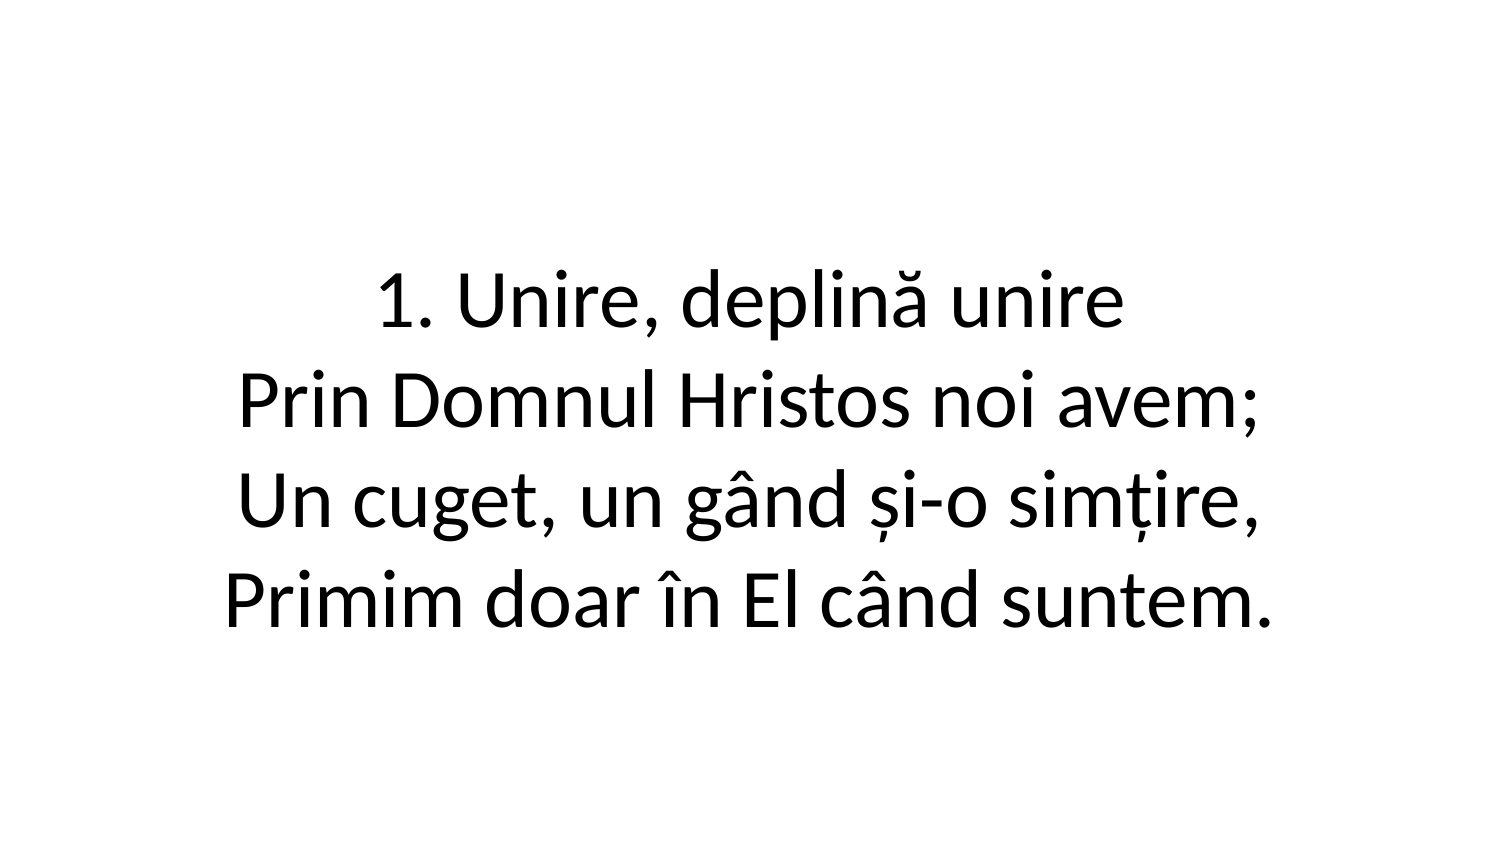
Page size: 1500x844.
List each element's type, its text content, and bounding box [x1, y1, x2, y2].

text_box 1. Unire, deplină unire Prin Domnul Hristos noi avem; Un cuget, un gând și-o simțire, Primim doar în El când suntem. [208, 192, 1292, 652]
